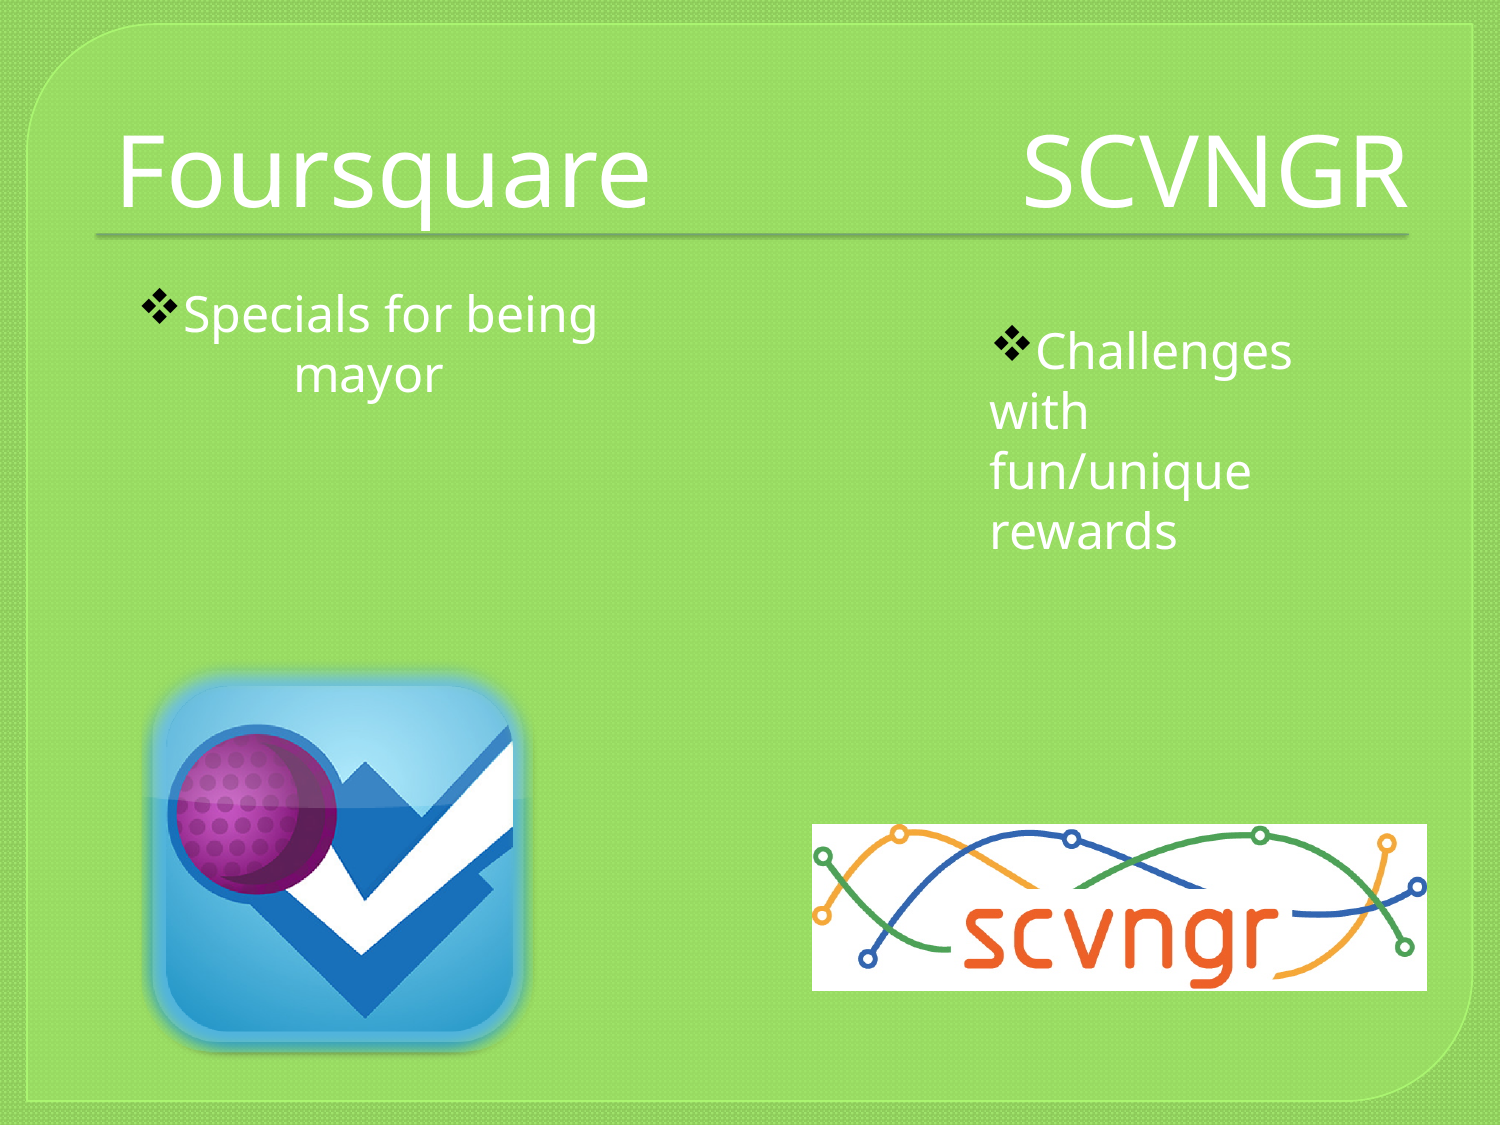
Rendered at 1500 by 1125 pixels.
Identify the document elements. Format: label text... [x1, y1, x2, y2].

text_box Foursquare [99, 99, 688, 235]
text_box SCVNGR [800, 99, 1425, 235]
picture [812, 824, 1427, 991]
text_box Specials for being mayor [87, 274, 650, 410]
picture [124, 649, 551, 1076]
text_box Challenges with fun/unique rewards [975, 312, 1375, 568]
